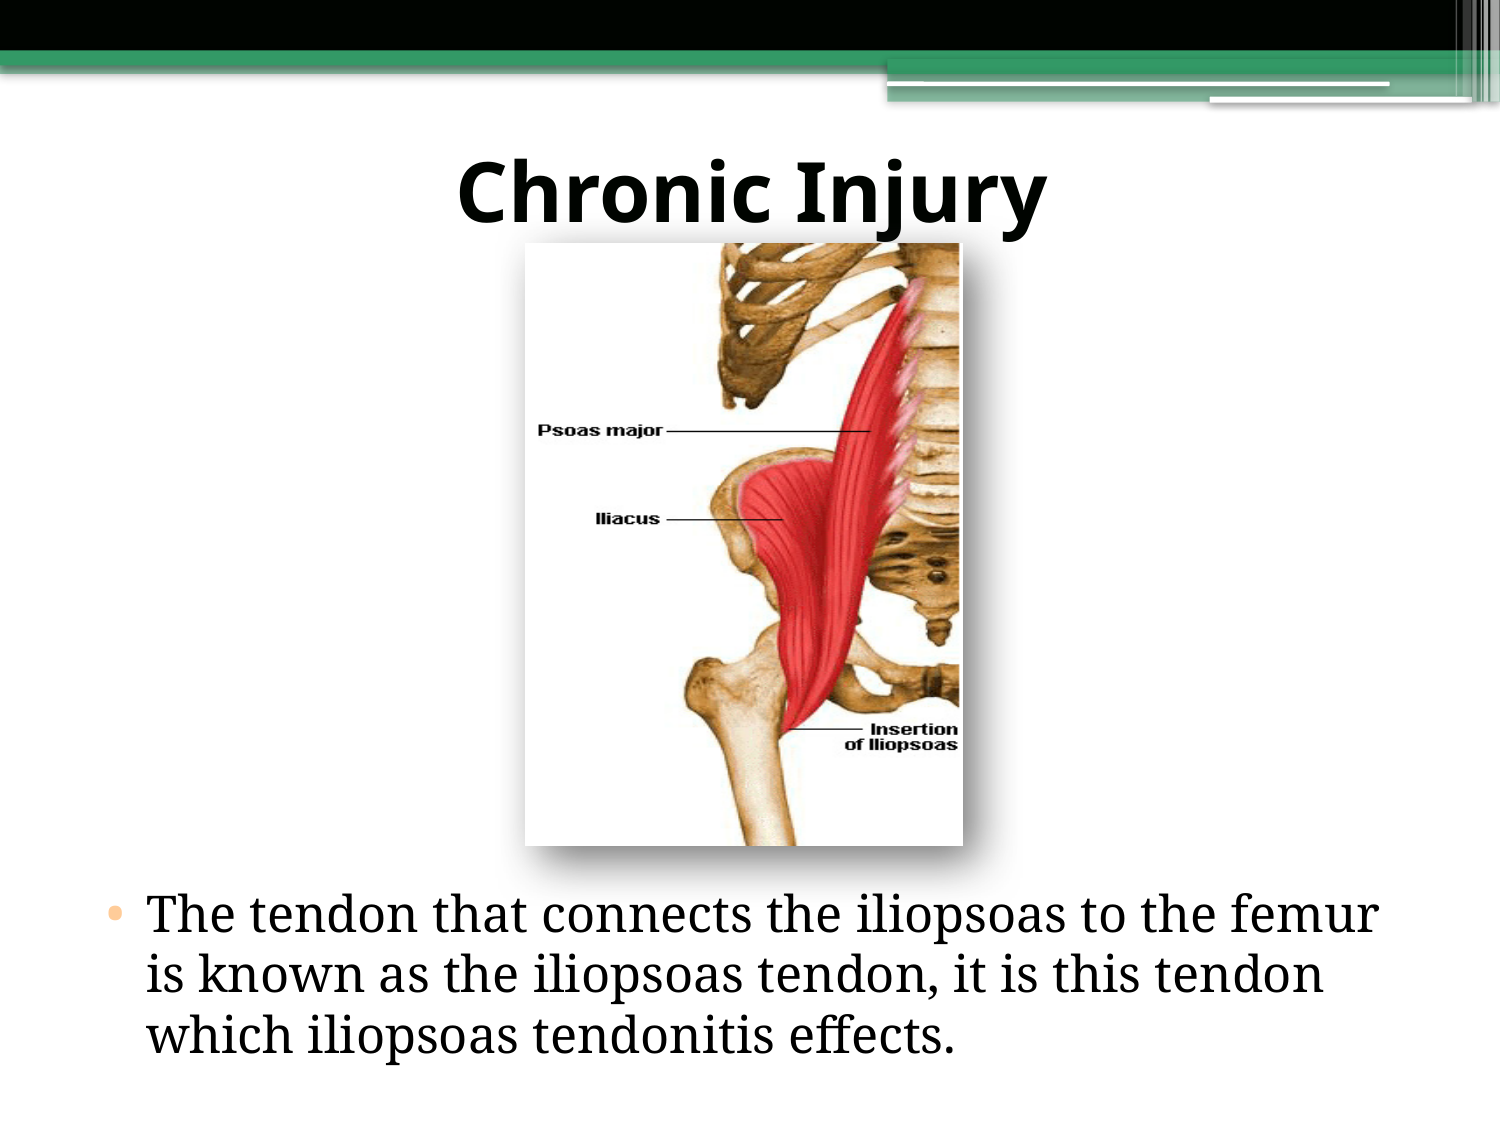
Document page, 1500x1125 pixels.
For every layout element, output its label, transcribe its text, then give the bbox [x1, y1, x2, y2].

title Chronic Injury [76, 101, 1427, 277]
list The tendon that connects the iliopsoas to the femur is known as the iliopsoas tendon, it is this tendon which iliopsoas tendonitis effects. [75, 278, 1425, 1079]
picture [525, 243, 963, 847]
